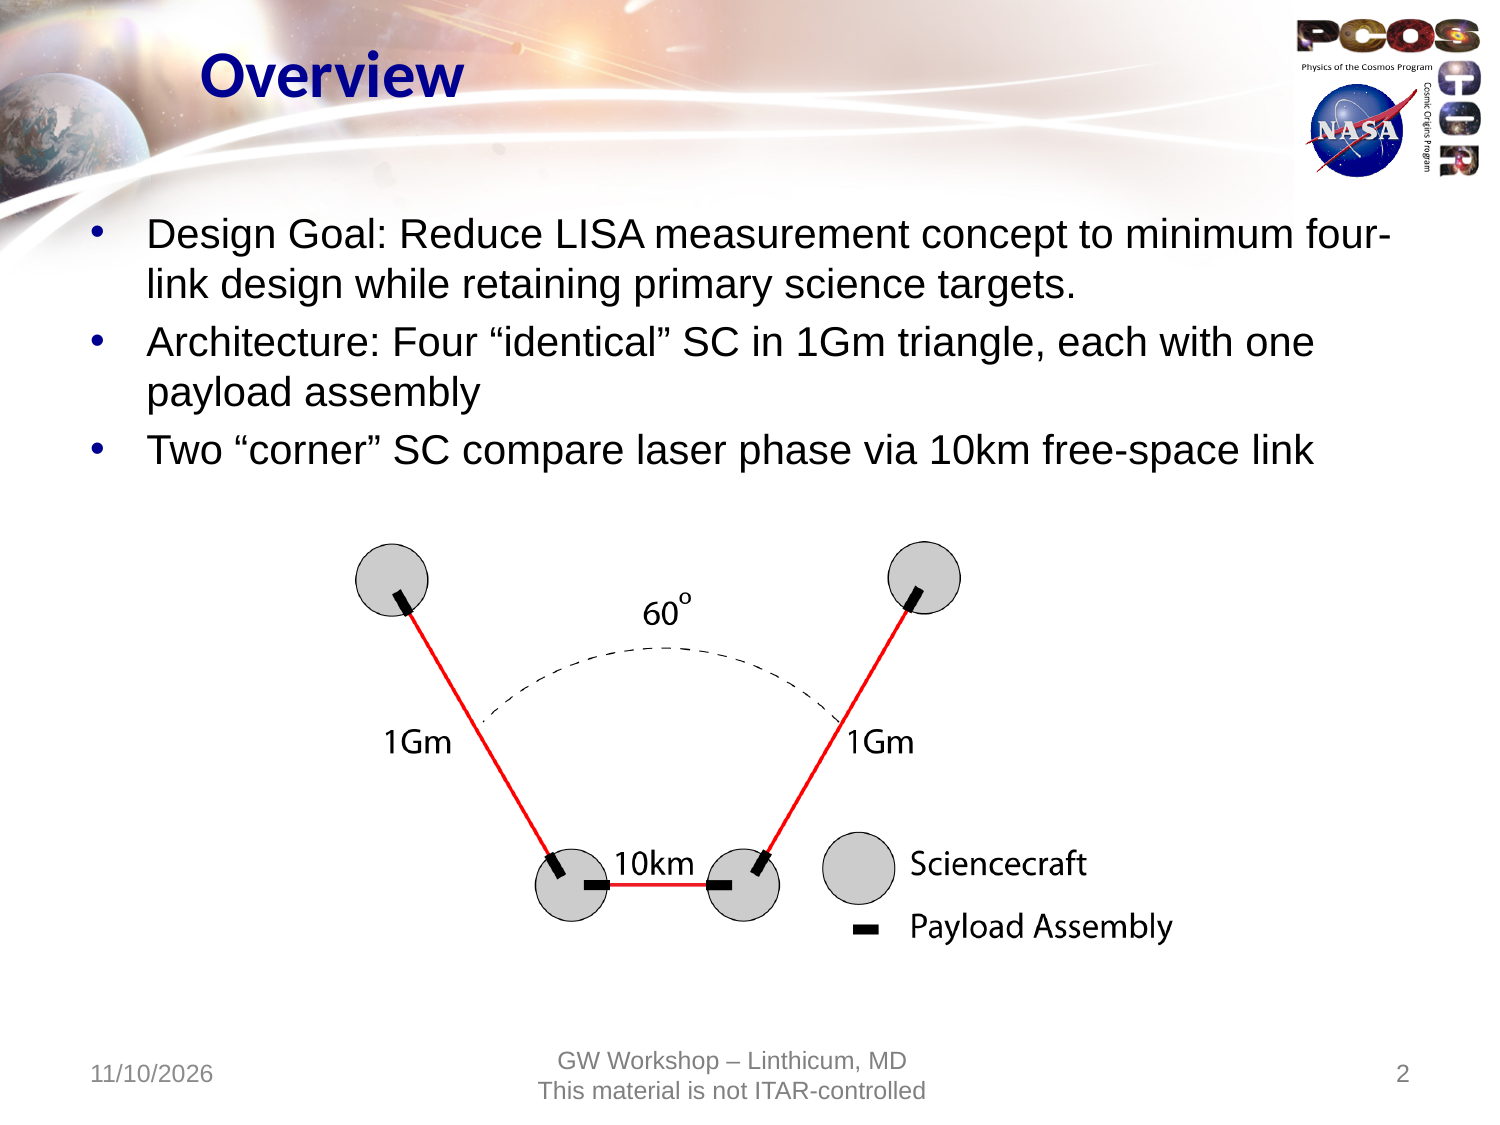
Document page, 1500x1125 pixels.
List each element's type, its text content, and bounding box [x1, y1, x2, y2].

slide_number 2 [1074, 1042, 1425, 1103]
title Overview [185, 0, 596, 143]
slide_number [75, 1042, 357, 1103]
picture [0, 0, 1486, 1125]
list Design Goal: Reduce LISA measurement concept to minimum four-link design while retaining primary science targets. Architecture: Four “identical” SC in 1Gm triangle, each with one payload assembly Two “corner” SC compare laser phase via 10km free-space link [75, 198, 1425, 709]
